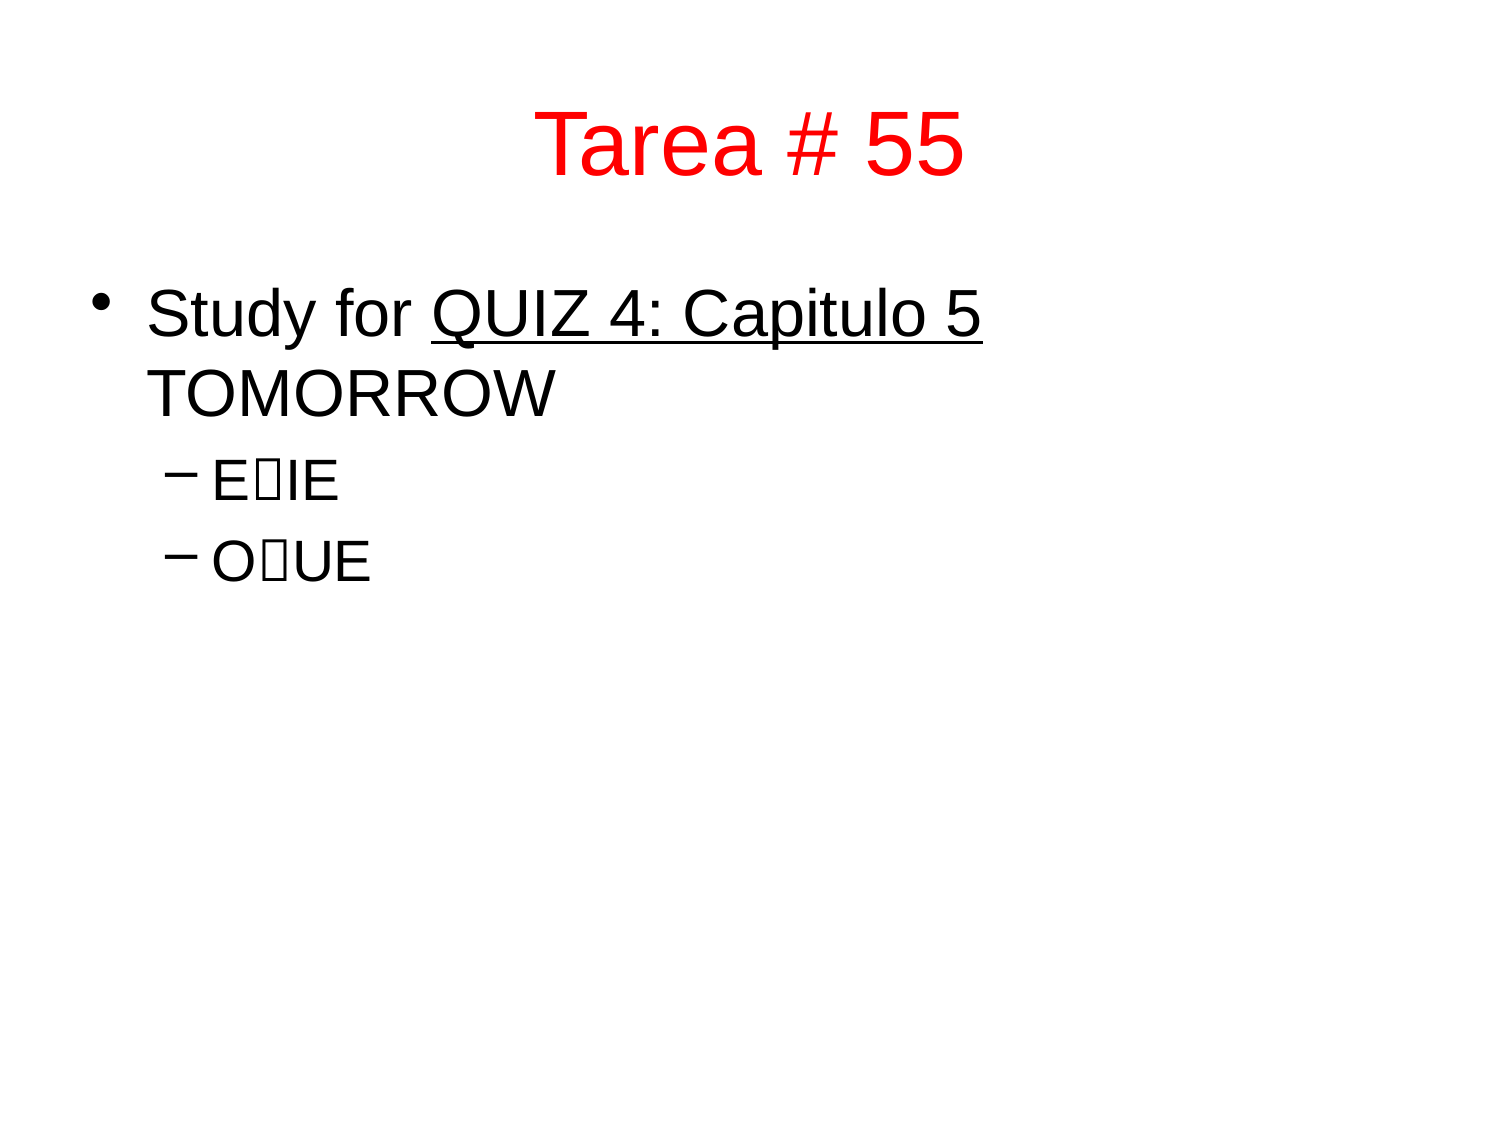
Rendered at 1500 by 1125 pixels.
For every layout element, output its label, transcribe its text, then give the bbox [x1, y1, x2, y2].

title Tarea # 55 [75, 45, 1425, 233]
list Study for QUIZ 4: Capitulo 5 TOMORROW EIE OUE [75, 262, 1425, 1005]
